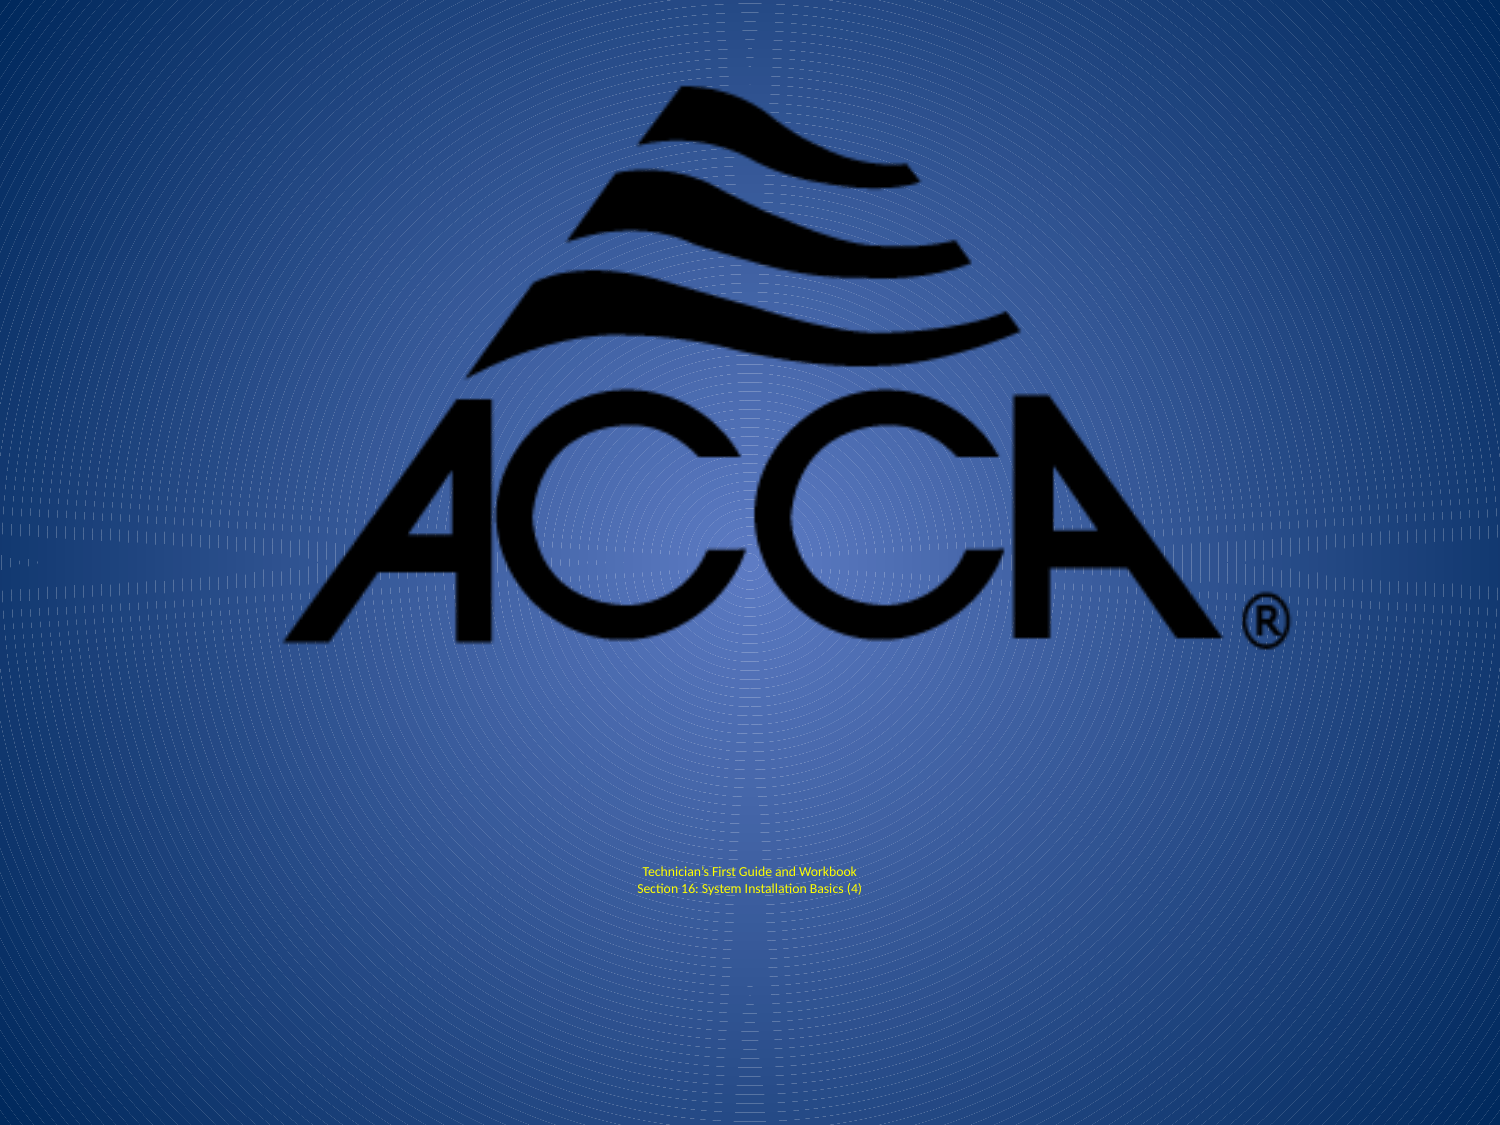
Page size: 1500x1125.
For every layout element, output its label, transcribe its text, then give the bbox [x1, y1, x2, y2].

picture [237, 24, 1334, 738]
title Technician’s First Guide and Workbook Section 16: System Installation Basics (4) [0, 837, 1500, 938]
